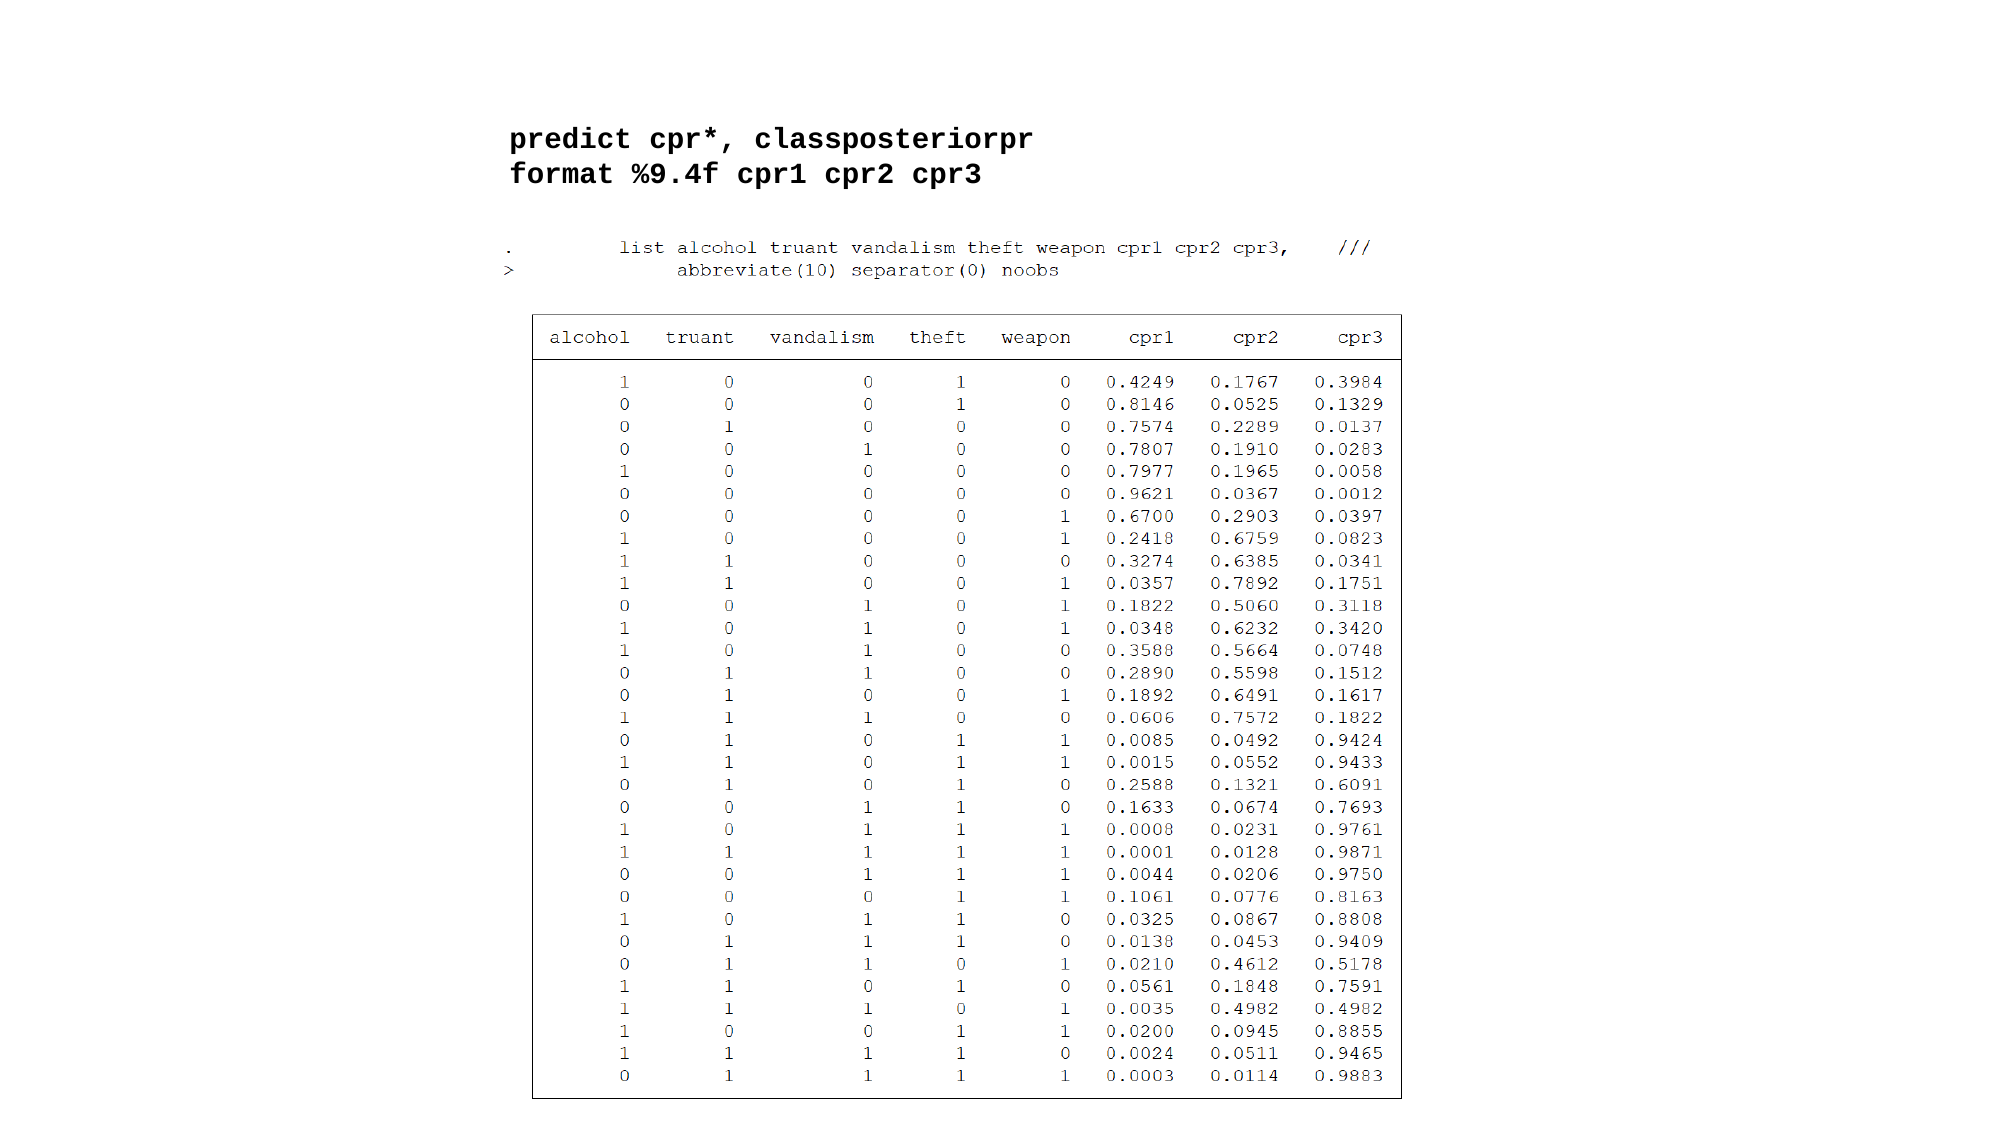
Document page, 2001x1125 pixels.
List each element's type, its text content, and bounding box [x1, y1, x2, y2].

picture [499, 237, 1417, 1110]
text_box predict cpr*, classposteriorpr format %9.4f cpr1 cpr2 cpr3 [494, 112, 1308, 198]
